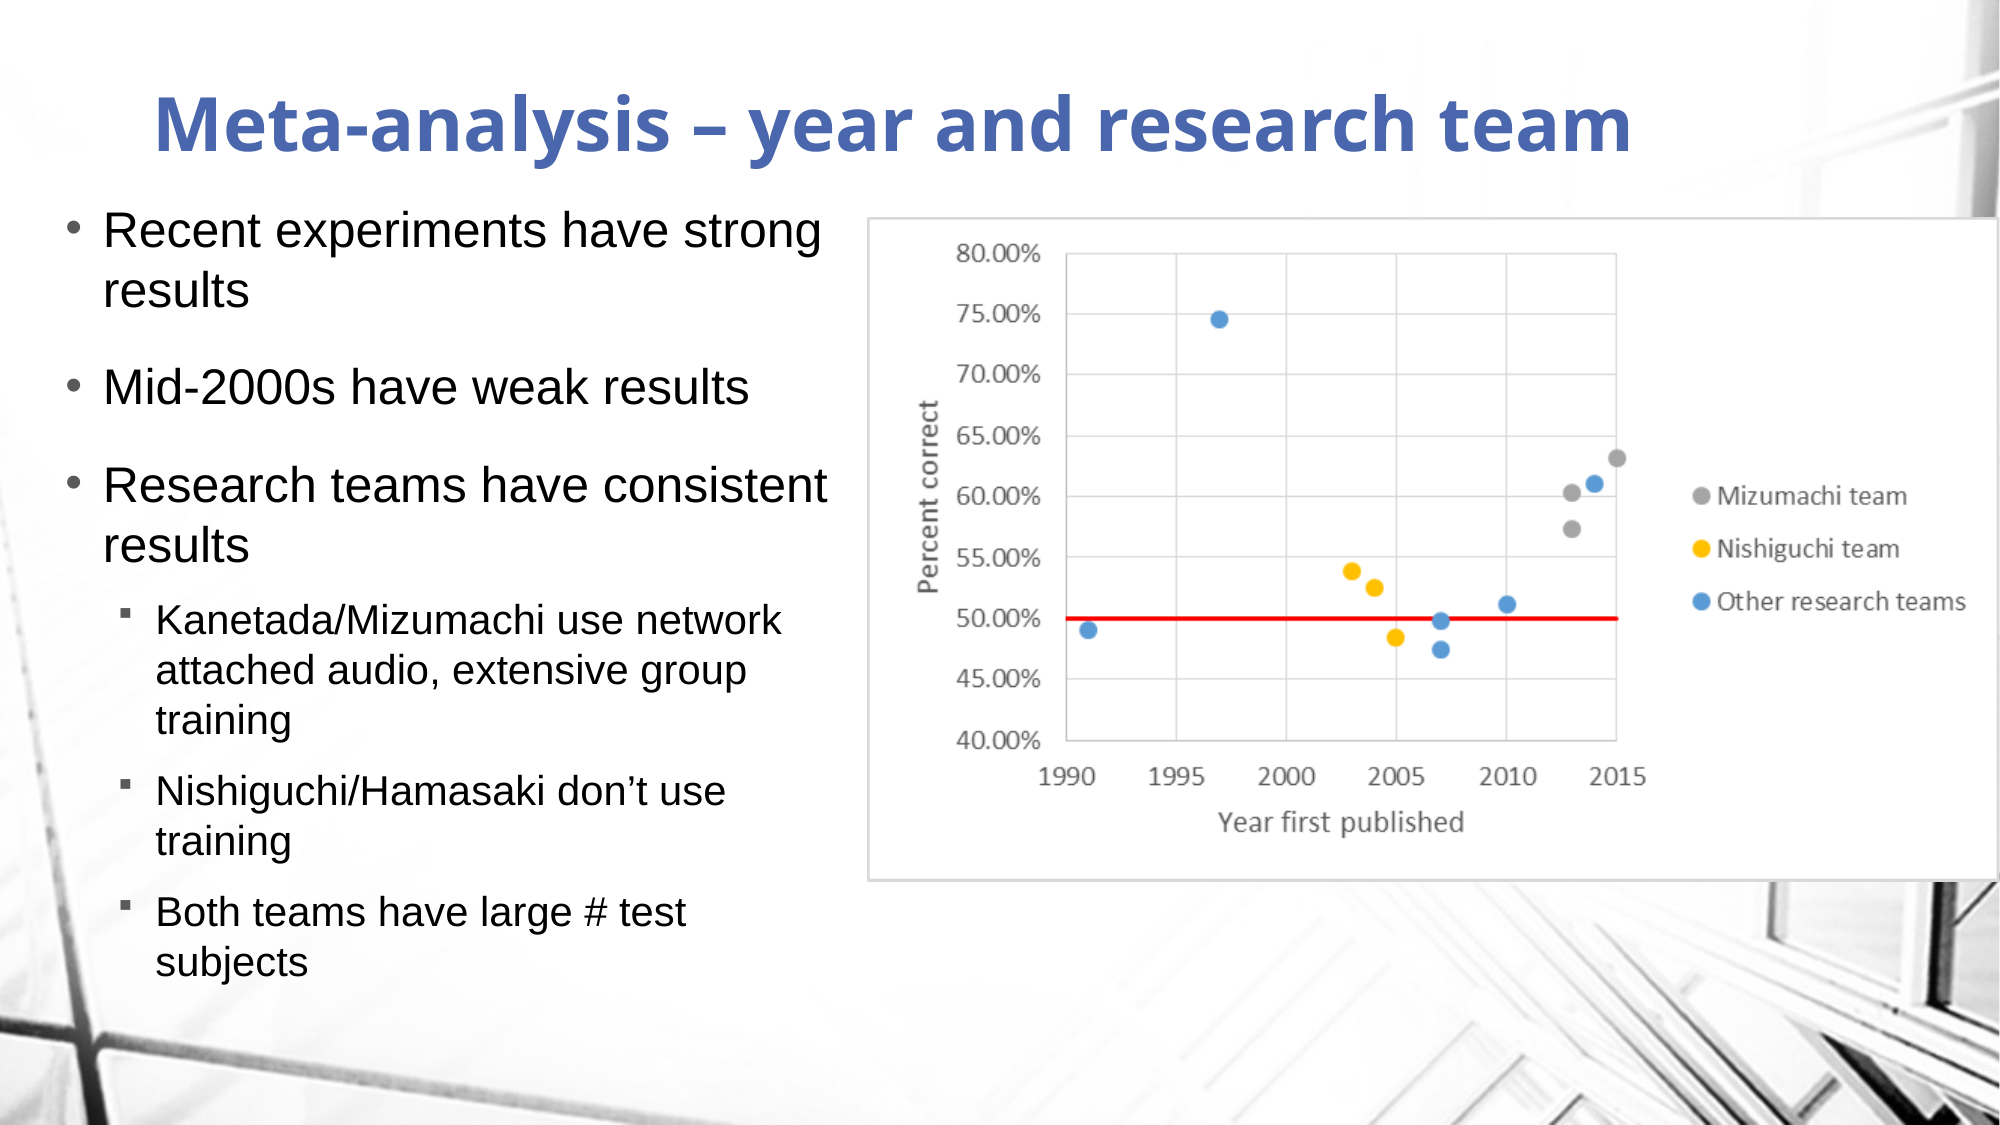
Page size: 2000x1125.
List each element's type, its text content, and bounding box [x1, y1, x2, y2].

picture [0, 0, 2000, 1125]
list Recent experiments have strong results Mid-2000s have weak results Research teams have consistent results Kanetada/Mizumachi use network attached audio, extensive group training Nishiguchi/Hamasaki don’t use training Both teams have large # test subjects [42, 189, 847, 1024]
title Meta-analysis – year and research team [137, 42, 1744, 218]
